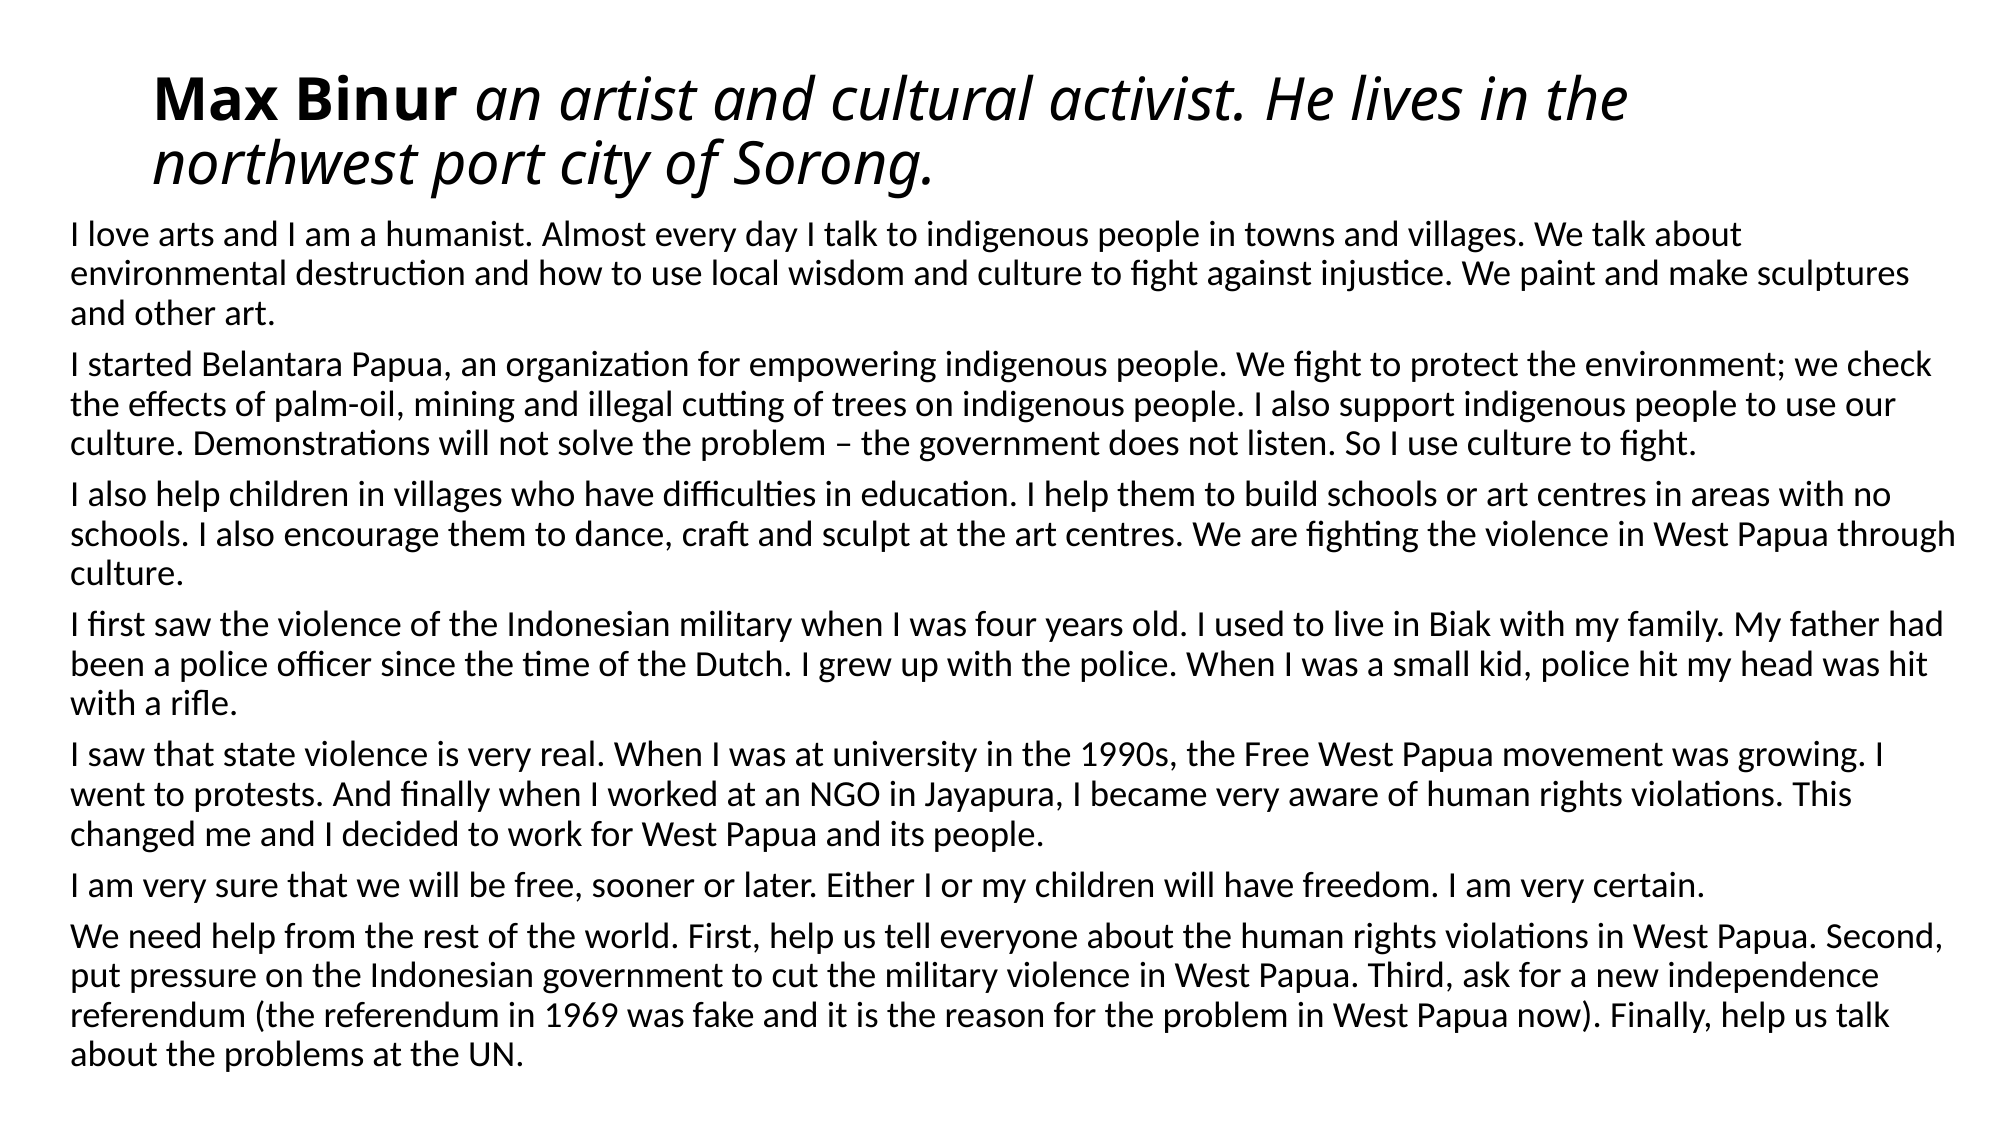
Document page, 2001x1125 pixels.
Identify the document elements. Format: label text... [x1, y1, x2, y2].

title Max Binur an artist and cultural activist. He lives in the northwest port city of Sorong. [137, 59, 1863, 207]
list I love arts and I am a humanist. Almost every day I talk to indigenous people in towns and villages. We talk about environmental destruction and how to use local wisdom and culture to fight against injustice. We paint and make sculptures and other art. I started Belantara Papua, an organization for empowering indigenous people. We fight to protect the environment; we check the effects of palm-oil, mining and illegal cutting of trees on indigenous people. I also support indigenous people to use our culture. Demonstrations will not solve the problem – the government does not listen. So I use culture to fight. I also help children in villages who have difficulties in education. I help them to build schools or art centres in areas with no schools. I also encourage them to dance, craft and sculpt at the art centres. We are fighting the violence in West Papua through culture. I first saw the violence of the Indonesian military when I was four years old. I used to live in Biak with my family. My father had been a police officer since the time of the Dutch. I grew up with the police. When I was a small kid, police hit my head was hit with a rifle. I saw that state violence is very real. When I was at university in the 1990s, the Free West Papua movement was growing. I went to protests. And finally when I worked at an NGO in Jayapura, I became very aware of human rights violations. This changed me and I decided to work for West Papua and its people. I am very sure that we will be free, sooner or later. Either I or my children will have freedom. I am very certain. We need help from the rest of the world. First, help us tell everyone about the human rights violations in West Papua. Second, put pressure on the Indonesian government to cut the military violence in West Papua. Third, ask for a new independence referendum (the referendum in 1969 was fake and it is the reason for the problem in West Papua now). Finally, help us talk about the problems at the UN. [55, 207, 1974, 1090]
